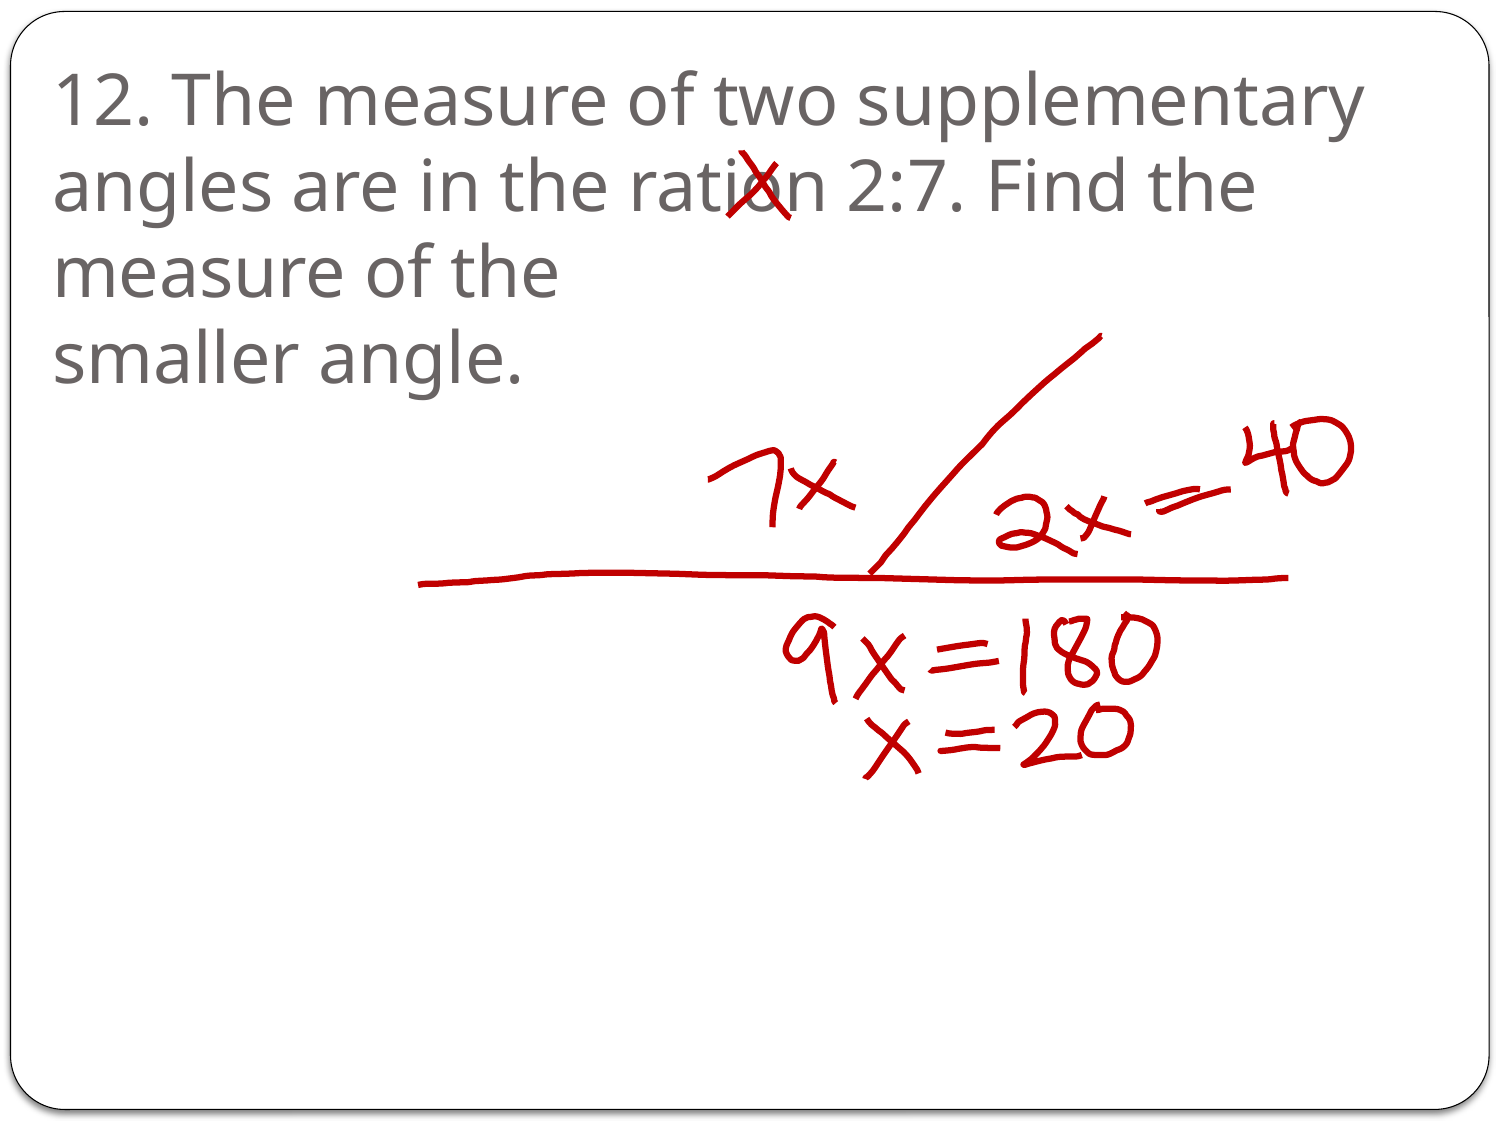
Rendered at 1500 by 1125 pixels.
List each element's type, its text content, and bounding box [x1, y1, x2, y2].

text_box [784, 615, 837, 704]
text_box [1053, 617, 1098, 686]
text_box [762, 181, 791, 219]
text_box [854, 634, 906, 700]
text_box [790, 468, 817, 488]
title 12. The measure of two supplementary angles are in the ration 2:7. Find the measure of the smaller angle. [37, 45, 1463, 413]
text_box [866, 718, 892, 744]
text_box [1022, 618, 1028, 694]
text_box [1144, 488, 1201, 505]
text_box [1290, 418, 1352, 485]
text_box [1158, 488, 1231, 513]
text_box [798, 461, 837, 510]
text_box [995, 495, 1078, 555]
text_box [1244, 427, 1277, 464]
text_box [936, 642, 988, 651]
text_box [868, 335, 1102, 575]
text_box [945, 729, 995, 735]
text_box [817, 486, 856, 509]
text_box [1093, 519, 1132, 536]
text_box [939, 746, 1001, 752]
text_box [726, 162, 778, 218]
text_box [417, 571, 1289, 586]
text_box [1272, 422, 1289, 495]
text_box [1110, 612, 1159, 683]
text_box [892, 742, 920, 774]
text_box [1065, 505, 1092, 523]
text_box [881, 664, 905, 692]
text_box [929, 660, 999, 672]
text_box [864, 720, 910, 780]
text_box [1279, 442, 1292, 453]
text_box [1080, 496, 1106, 540]
text_box [1079, 703, 1132, 756]
text_box [707, 449, 782, 528]
text_box [1013, 710, 1083, 766]
text_box [740, 150, 762, 180]
text_box [861, 637, 881, 664]
